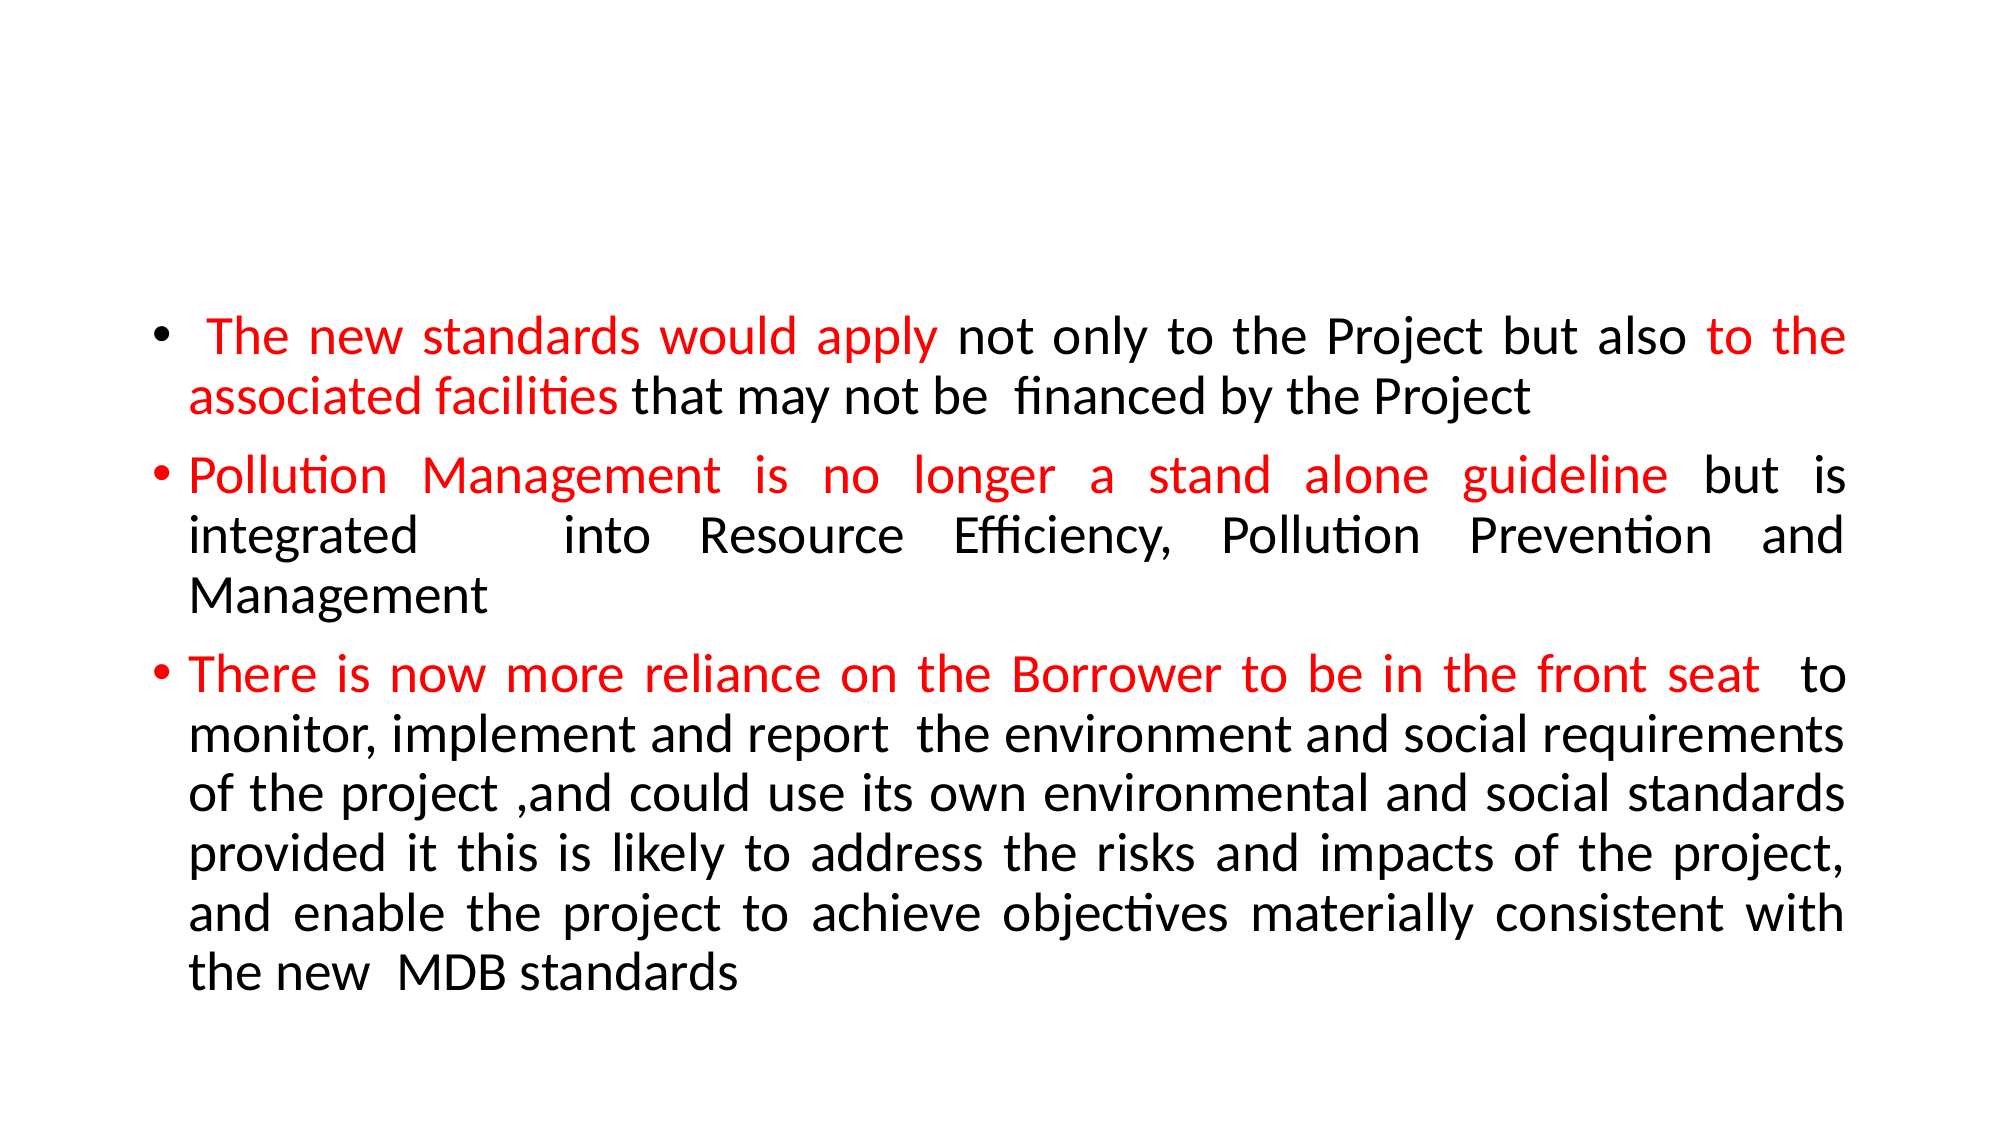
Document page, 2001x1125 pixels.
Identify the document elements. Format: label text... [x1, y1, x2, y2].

list The new standards would apply not only to the Project but also to the associated facilities that may not be financed by the Project Pollution Management is no longer a stand alone guideline but is integrated into Resource Efficiency, Pollution Prevention and Management There is now more reliance on the Borrower to be in the front seat to monitor, implement and report the environment and social requirements of the project ,and could use its own environmental and social standards provided it this is likely to address the risks and impacts of the project, and enable the project to achieve objectives materially consistent with the new MDB standards [137, 299, 1863, 1014]
